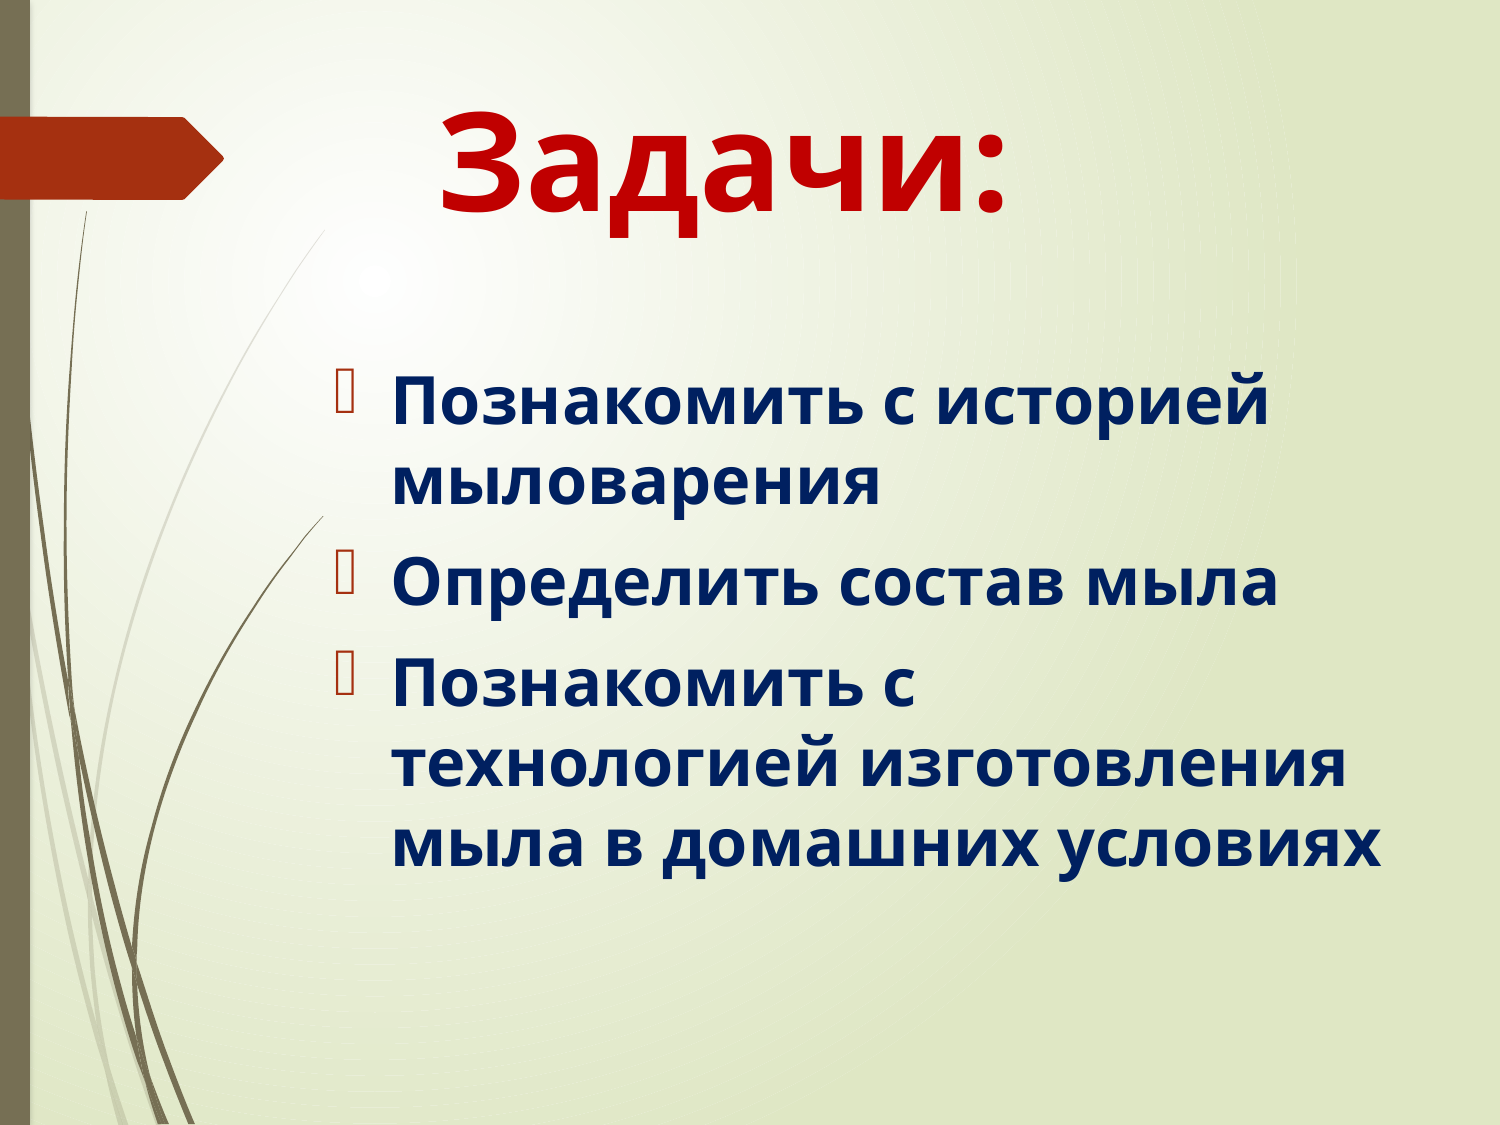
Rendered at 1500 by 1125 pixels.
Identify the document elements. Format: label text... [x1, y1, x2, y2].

list Познакомить с историей мыловарения Определить состав мыла Познакомить с технологией изготовления мыла в домашних условиях [318, 350, 1400, 970]
title Задачи: [183, 66, 1264, 277]
